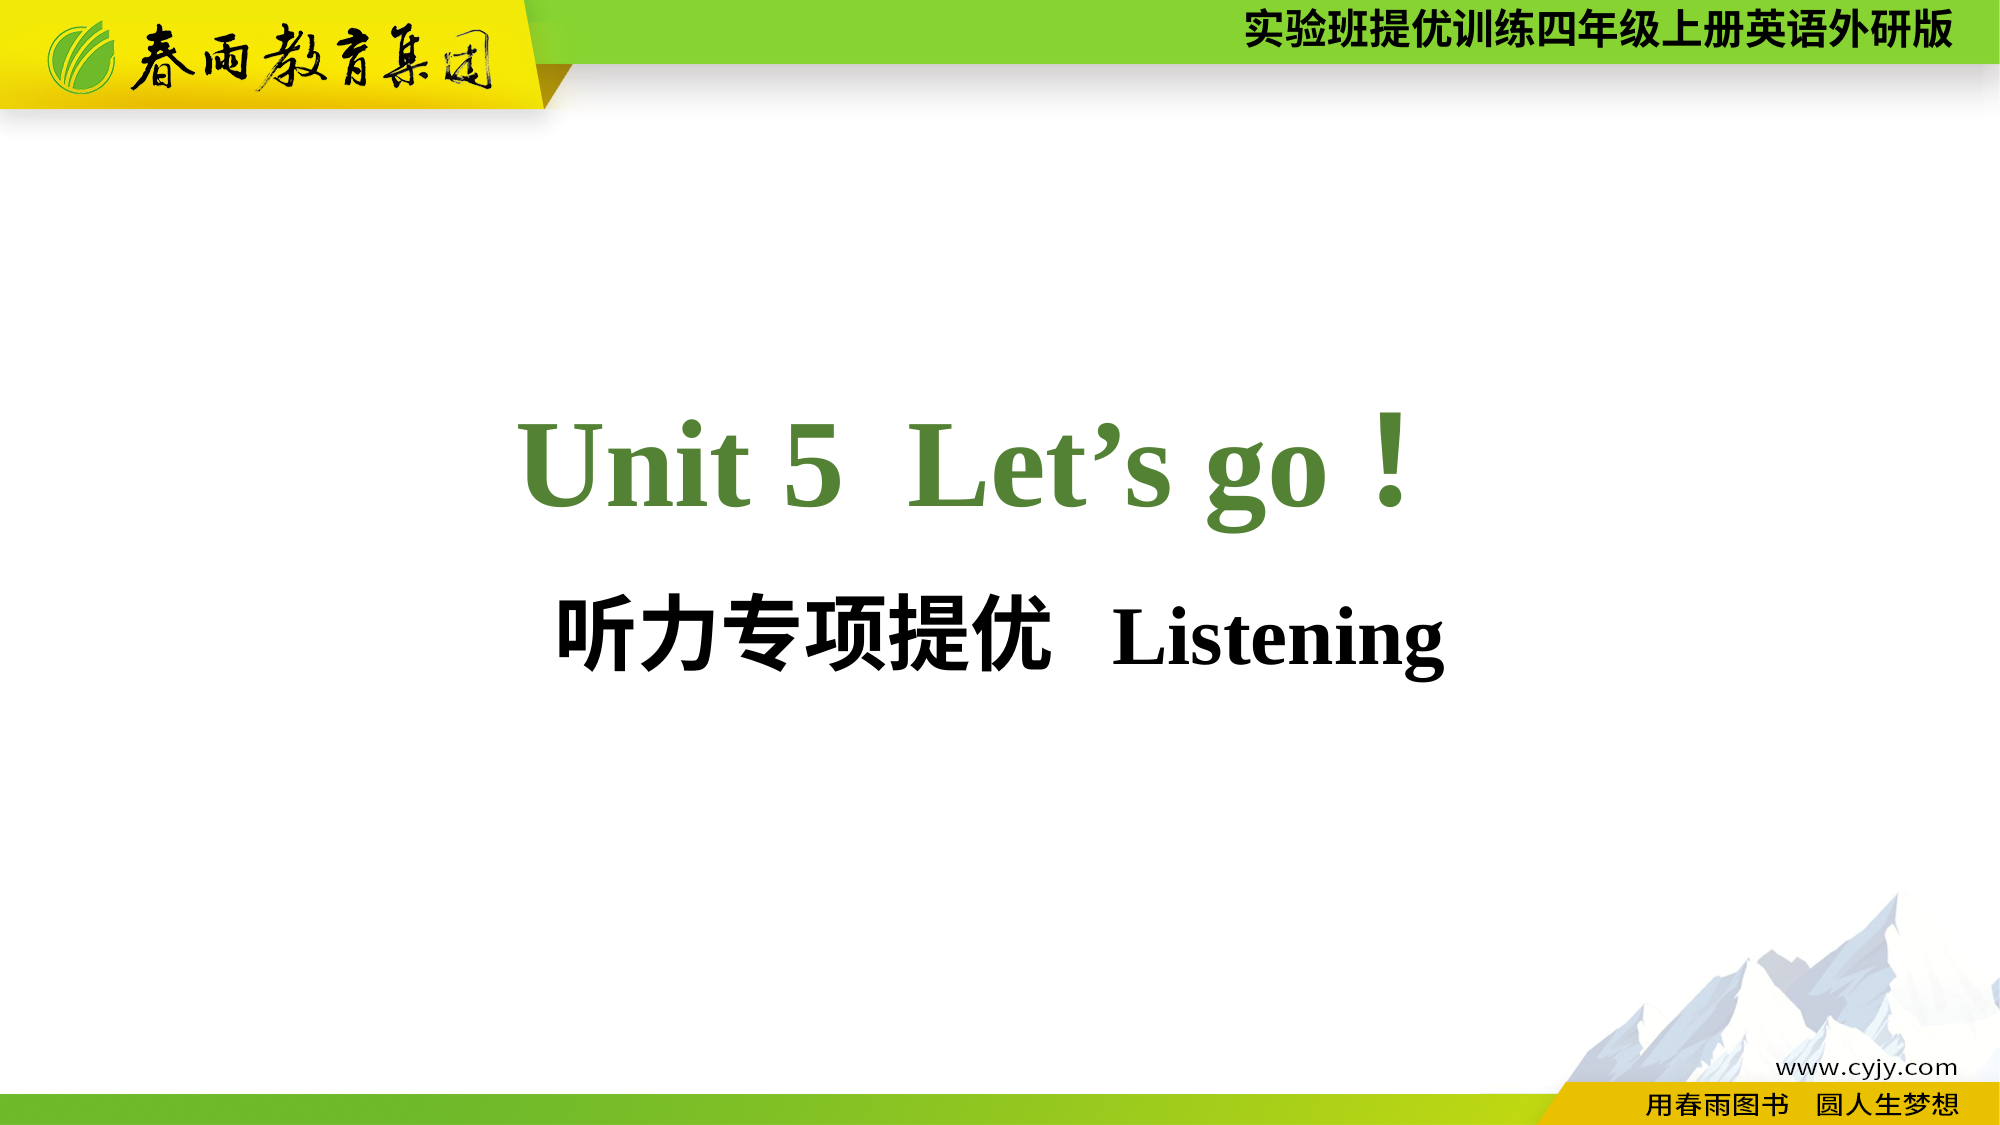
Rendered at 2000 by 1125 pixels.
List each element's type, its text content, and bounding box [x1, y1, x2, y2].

picture [0, 0, 2000, 298]
picture [0, 689, 2000, 1125]
text_box Unit 5 Let’s go！ 听力专项提优 Listening [0, 298, 2000, 689]
